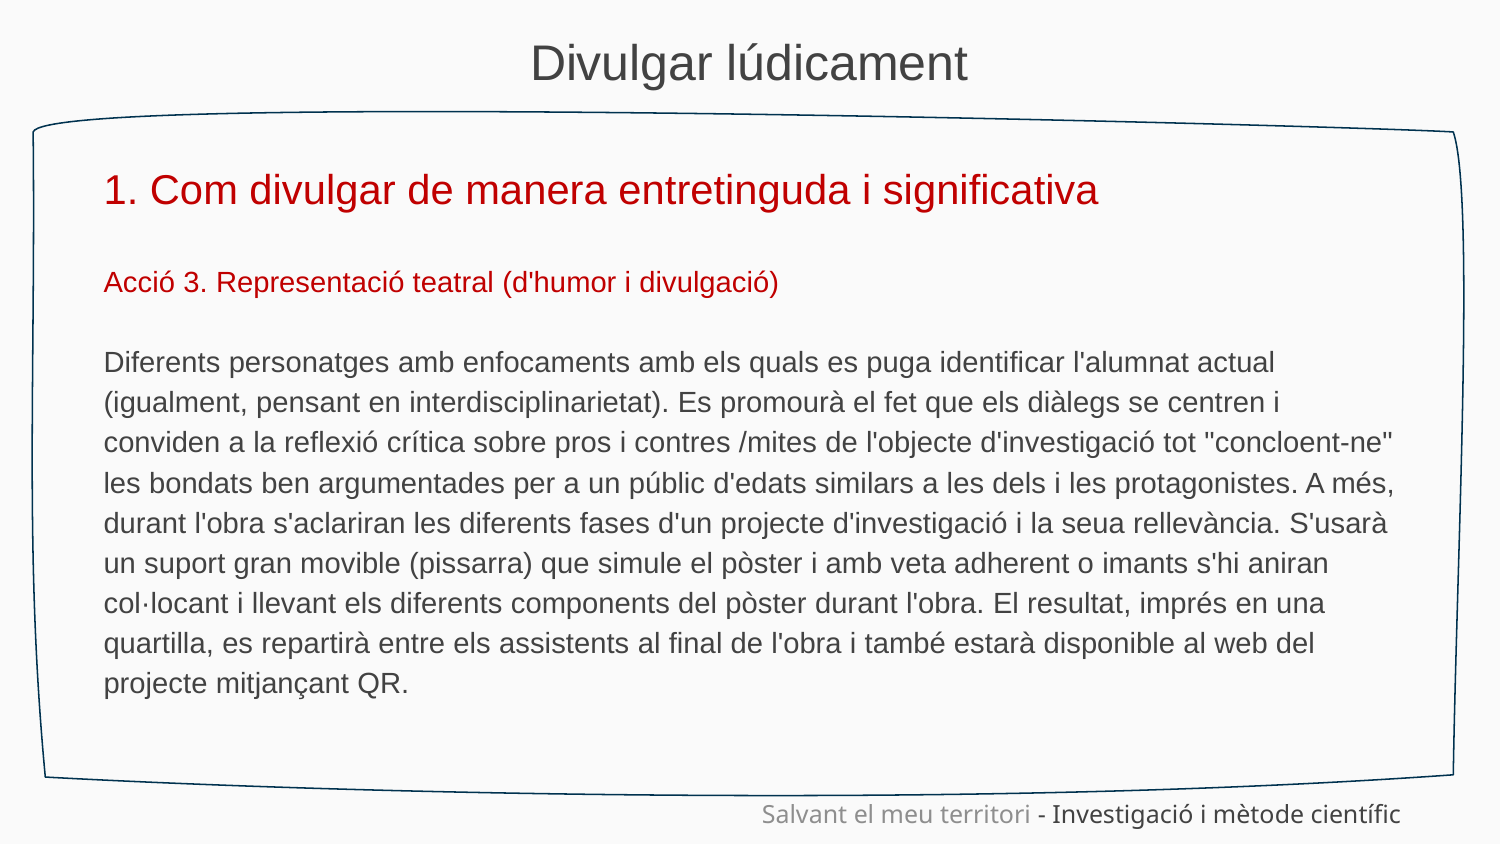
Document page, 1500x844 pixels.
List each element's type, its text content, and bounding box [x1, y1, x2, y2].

text_box [32, 111, 1464, 790]
text_box 1. Com divulgar de manera entretinguda i significativa [88, 147, 1417, 234]
text_box Salvant el meu territori - Investigació i mètode científic [88, 790, 1417, 844]
title Divulgar lúdicament [0, 20, 1499, 106]
text_box Acció 3. Representació teatral (d'humor i divulgació) Diferents personatges amb enfocaments amb els quals es puga identificar l'alumnat actual (igualment, pensant en interdisciplinarietat). Es promourà el fet que els diàlegs se centren i conviden a la reflexió crítica sobre pros i contres /mites de l'objecte d'investigació tot "concloent-ne" les bondats ben argumentades per a un públic d'edats similars a les dels i les protagonistes. A més, durant l'obra s'aclariran les diferents fases d'un projecte d'investigació i la seua rellevància. S'usarà un suport gran movible (pissarra) que simule el pòster i amb veta adherent o imants s'hi aniran col·locant i llevant els diferents components del pòster durant l'obra. El resultat, imprés en una quartilla, es repartirà entre els assistents al final de l'obra i també estarà disponible al web del projecte mitjançant QR. [88, 242, 1417, 747]
